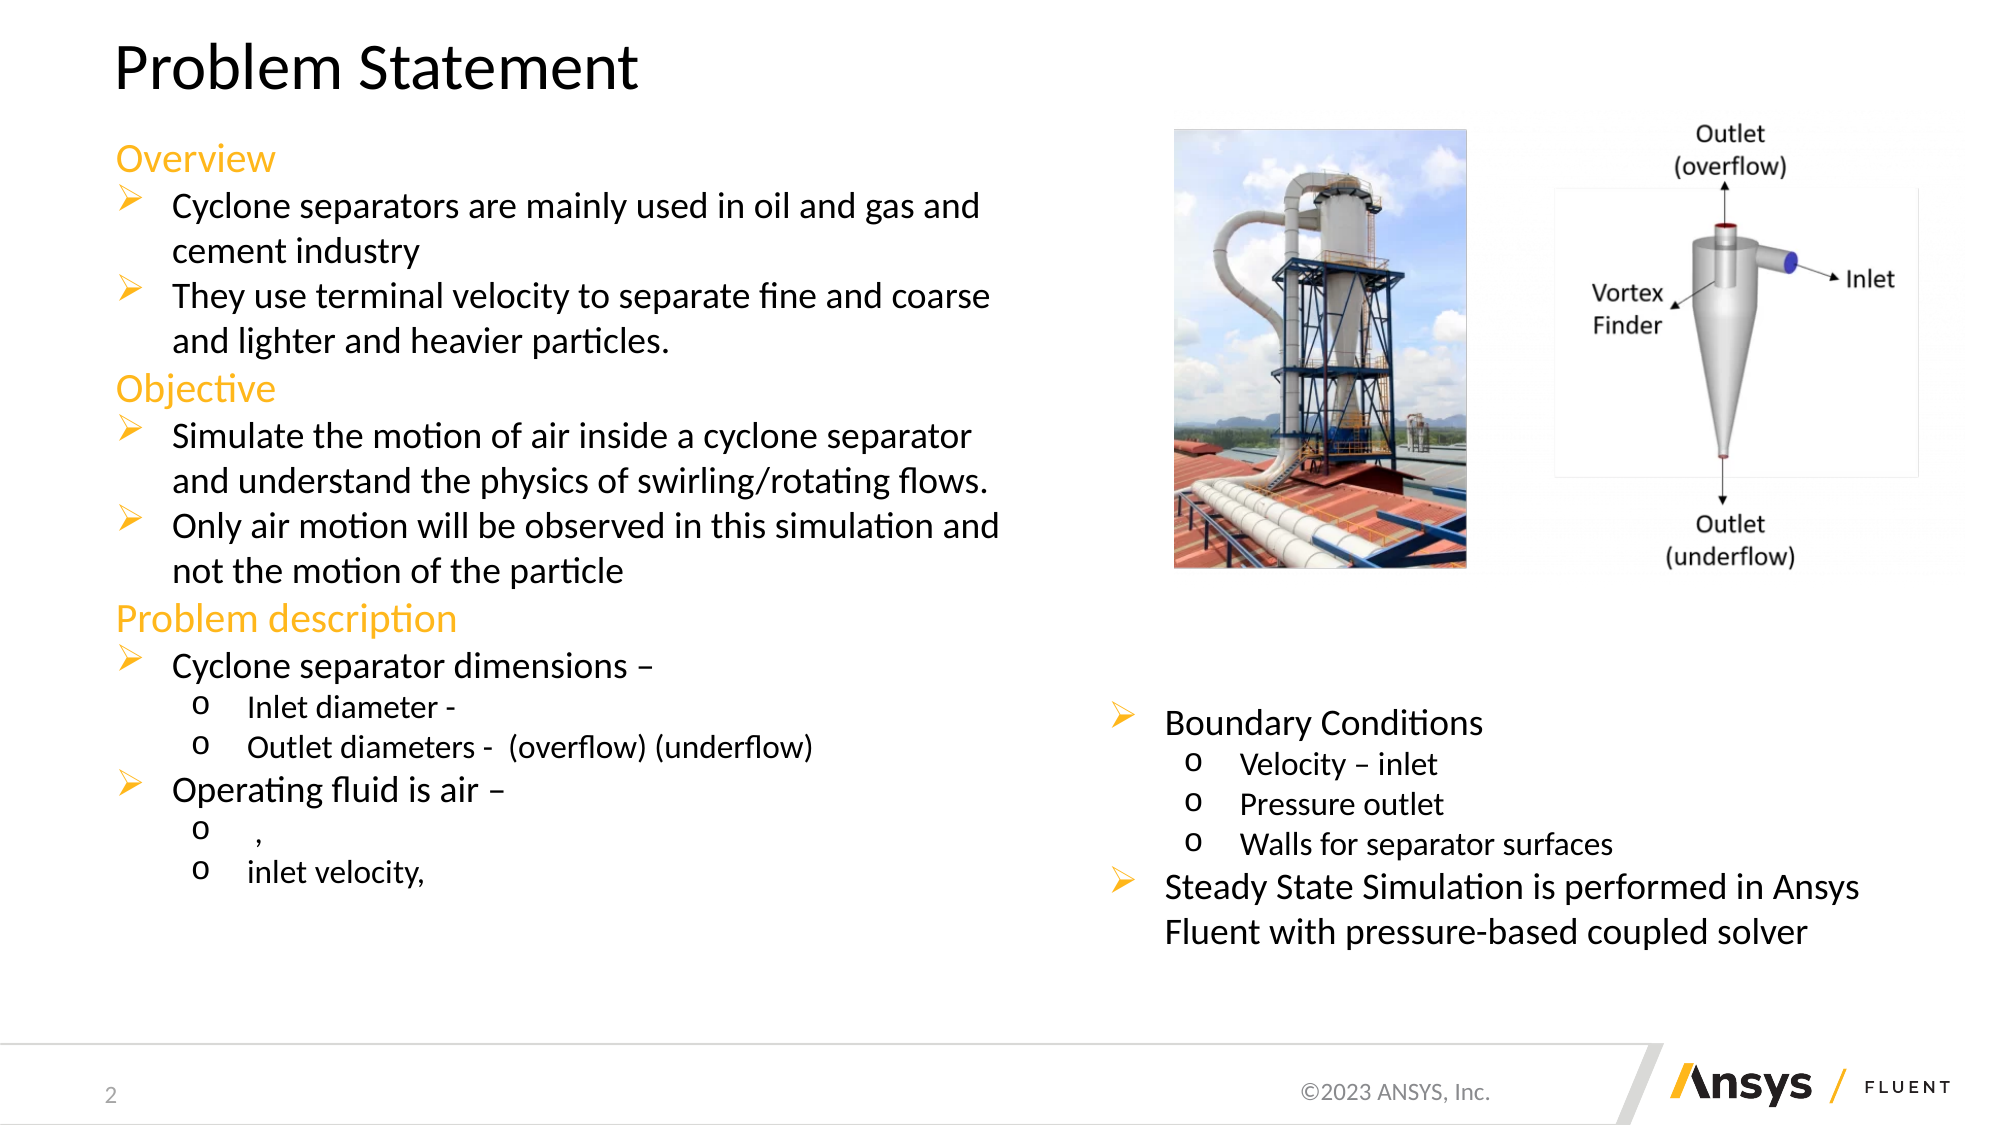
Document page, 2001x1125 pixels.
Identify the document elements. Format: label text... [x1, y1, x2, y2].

picture [0, 0, 2000, 1125]
slide_number 2 [89, 1073, 540, 1114]
text_box Boundary Conditions Velocity – inlet Pressure outlet Walls for separator surfaces Steady State Simulation is performed in Ansys Fluent with pressure-based coupled solver [1018, 690, 1937, 960]
title Problem Statement [99, 24, 1900, 164]
